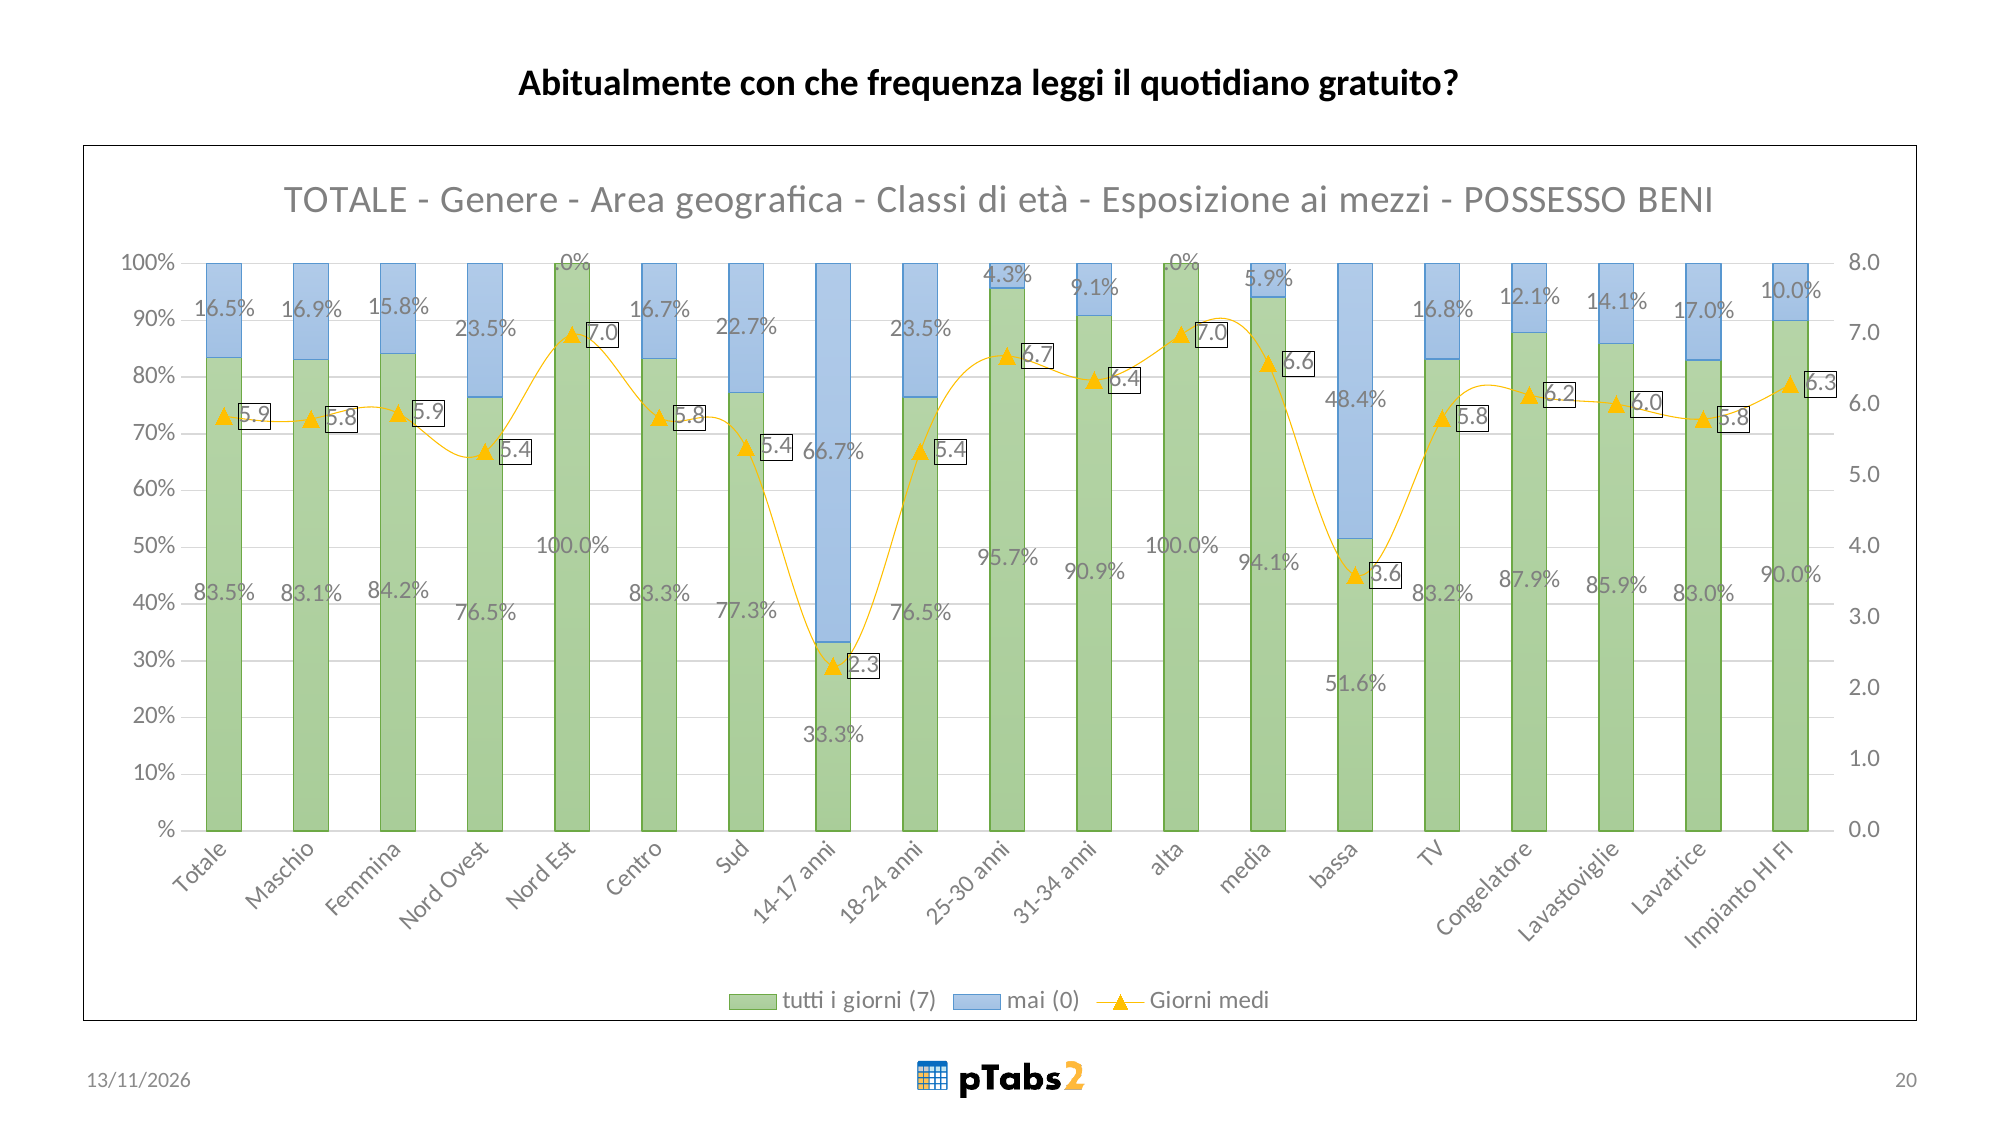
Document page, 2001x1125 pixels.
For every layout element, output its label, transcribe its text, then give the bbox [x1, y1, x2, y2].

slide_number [70, 1055, 512, 1103]
title Abitualmente con che frequenza leggi il quotidiano gratuito? [104, 52, 1875, 115]
chart [83, 145, 1917, 1021]
slide_number 20 [1482, 1055, 1933, 1103]
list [913, 1058, 1087, 1100]
